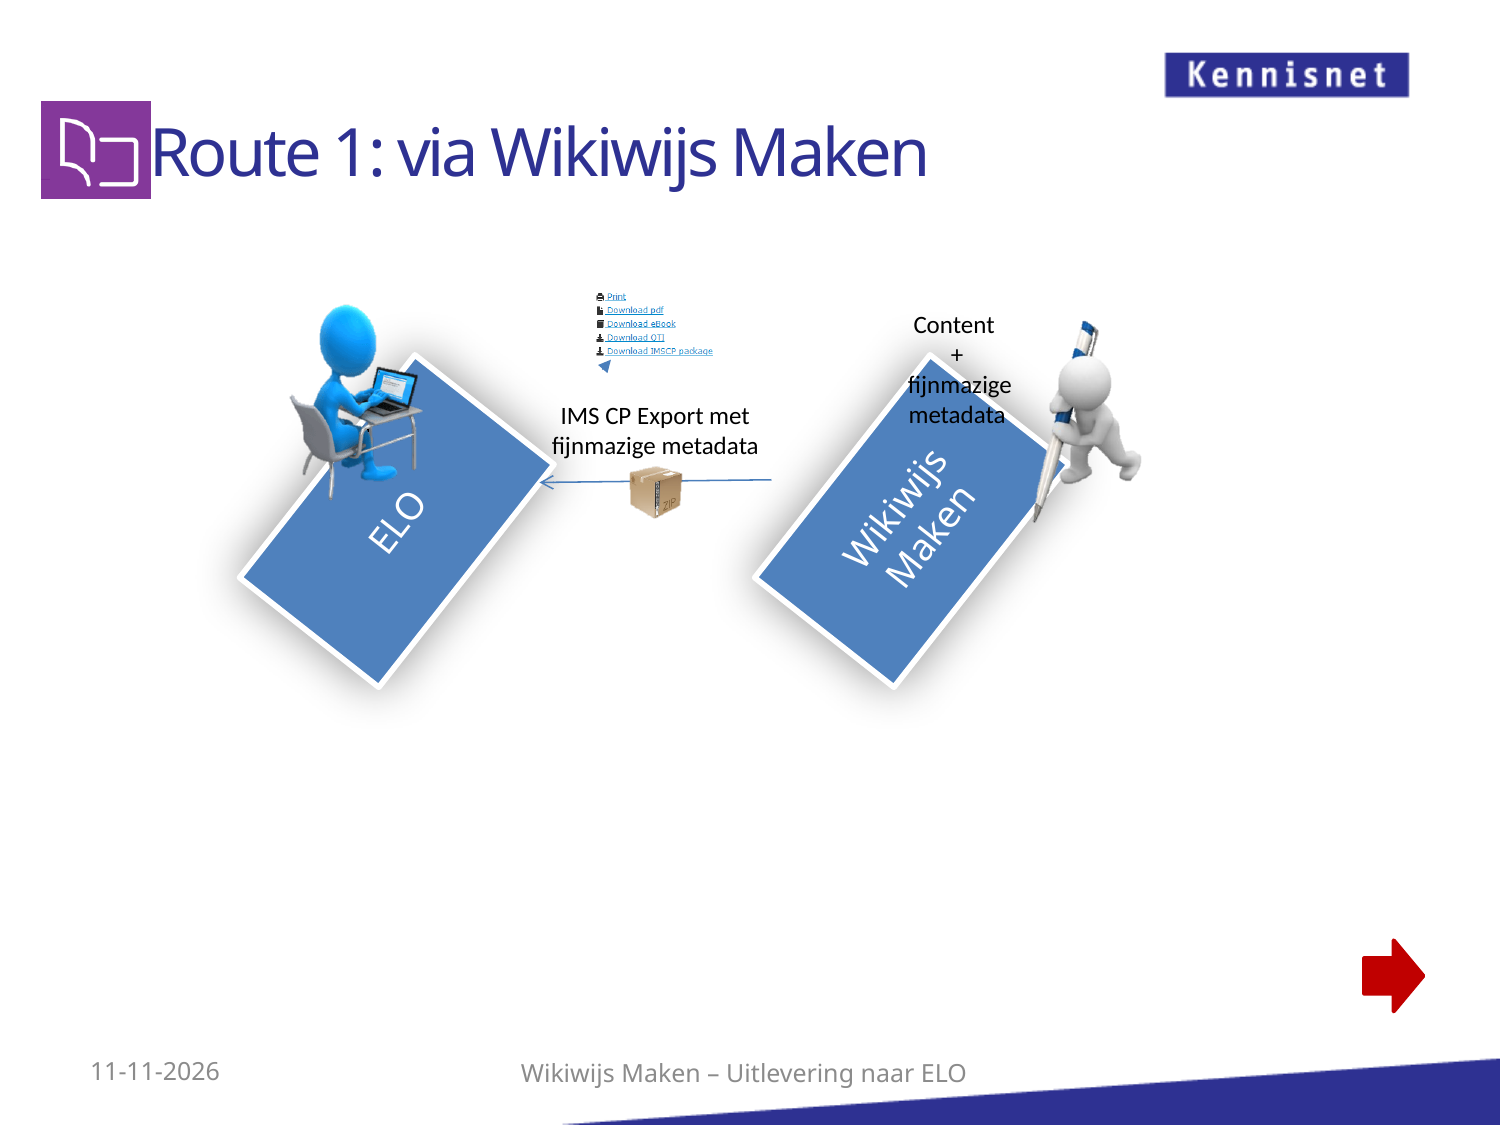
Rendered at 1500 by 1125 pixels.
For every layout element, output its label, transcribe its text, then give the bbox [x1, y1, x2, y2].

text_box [871, 301, 1202, 537]
title Route 1: via Wikiwijs Maken [74, 55, 1426, 244]
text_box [430, 281, 881, 522]
text_box Wikiwijs Maken [752, 530, 1009, 690]
text_box ELO [237, 530, 506, 690]
footer Wikiwijs Maken – Uitlevering naar ELO [312, 1042, 1176, 1103]
picture [0, 0, 1500, 1125]
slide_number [75, 1042, 278, 1103]
text_box [1362, 938, 1425, 1014]
